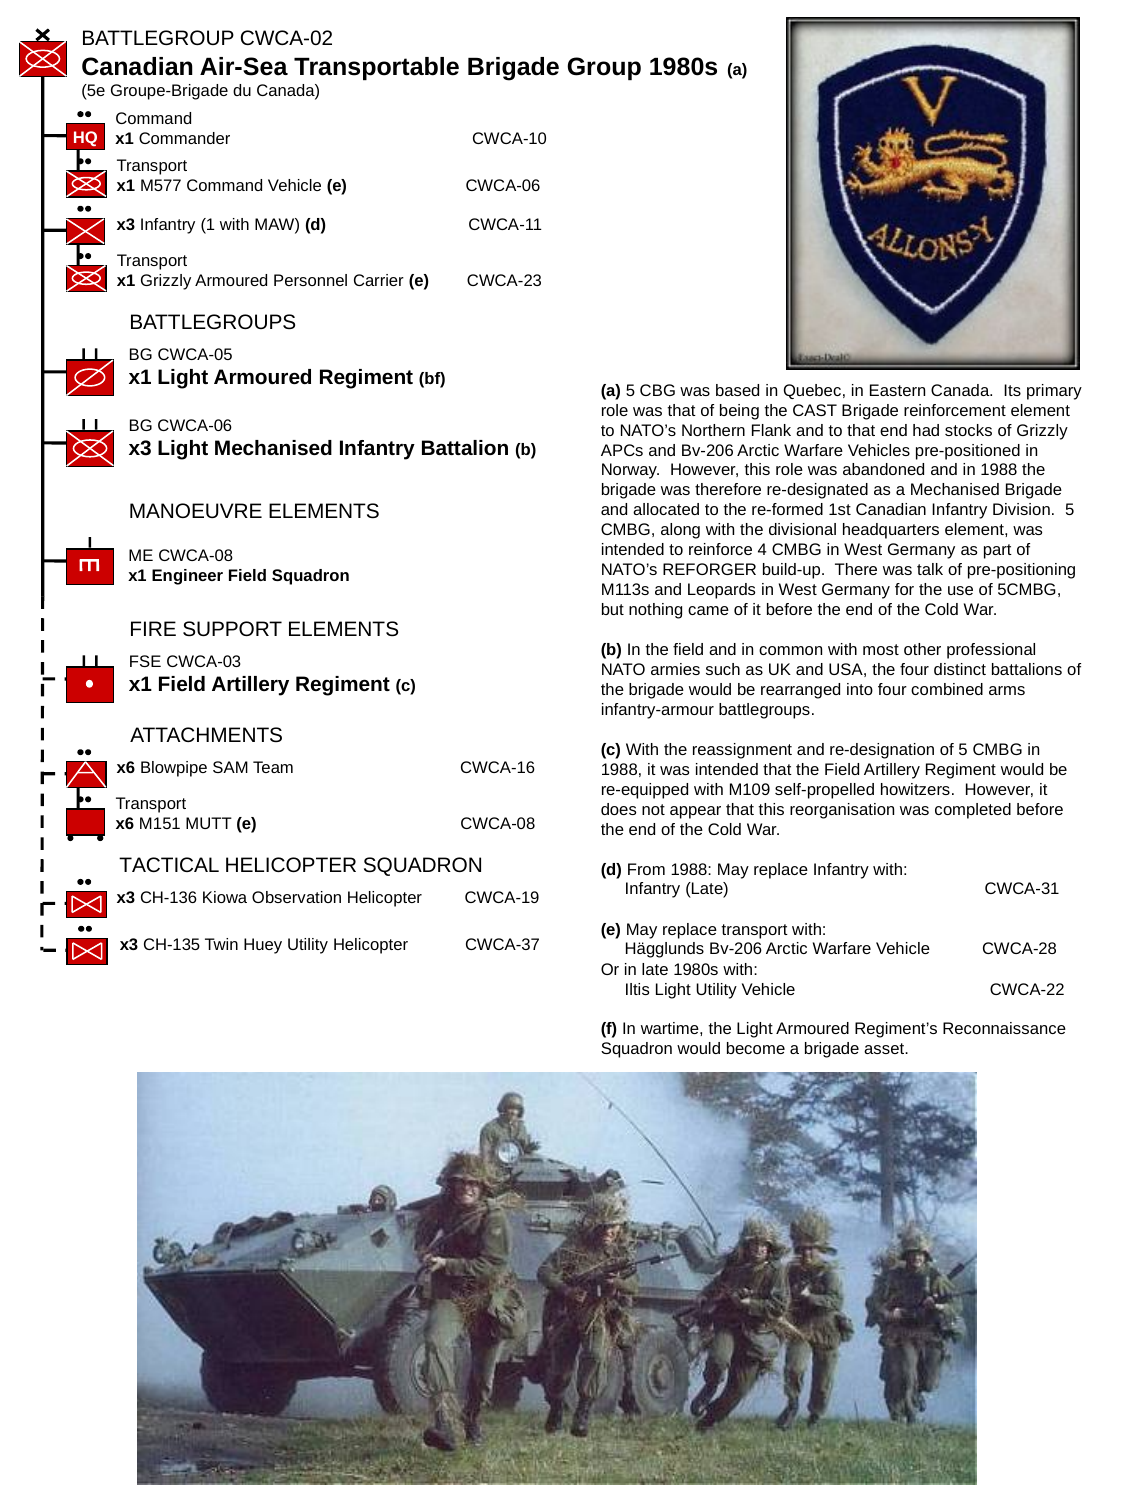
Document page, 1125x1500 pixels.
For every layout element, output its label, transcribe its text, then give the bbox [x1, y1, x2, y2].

text_box MANOEUVRE ELEMENTS [114, 490, 395, 530]
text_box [66, 218, 105, 245]
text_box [78, 797, 91, 802]
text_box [66, 891, 107, 918]
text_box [67, 938, 108, 965]
text_box BATTLEGROUPS [114, 301, 312, 336]
text_box Command x1 Commander CWCA-10 [100, 100, 563, 155]
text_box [66, 667, 114, 703]
text_box BG CWCA-05 x1 Light Armoured Regiment (bf) [114, 336, 461, 397]
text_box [66, 430, 114, 467]
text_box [83, 655, 97, 666]
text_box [36, 29, 49, 41]
text_box Transport x1 Grizzly Armoured Personnel Carrier (e) CWCA-23 [102, 242, 558, 297]
text_box x3 CH-135 Twin Huey Utility Helicopter CWCA-37 [105, 926, 556, 962]
text_box ME CWCA-08 x1 Engineer Field Squadron [113, 537, 366, 592]
text_box BATTLEGROUP CWCA-02 Canadian Air-Sea Transportable Brigade Group 1980s (a) (5e Groupe-Brigade du Canada) [66, 17, 763, 108]
text_box x3 CH-136 Kiowa Observation Helicopter CWCA-19 [101, 879, 556, 915]
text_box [83, 419, 97, 430]
picture [137, 1072, 977, 1485]
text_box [66, 123, 105, 150]
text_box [66, 809, 105, 841]
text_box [78, 749, 91, 755]
text_box FIRE SUPPORT ELEMENTS [114, 608, 414, 643]
picture [786, 17, 1080, 370]
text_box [78, 159, 91, 164]
text_box Transport x6 M151 MUTT (e) CWCA-08 [100, 785, 551, 840]
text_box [78, 111, 91, 117]
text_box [78, 926, 92, 931]
text_box FSE CWCA-03 x1 Field Artillery Regiment (c) [114, 643, 431, 704]
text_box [78, 206, 91, 211]
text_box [78, 253, 91, 259]
text_box TACTICAL HELICOPTER SQUADRON [104, 844, 498, 884]
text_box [78, 879, 91, 885]
text_box x6 Blowpipe SAM Team CWCA-16 [101, 749, 551, 785]
text_box (a) 5 CBG was based in Quebec, in Eastern Canada. Its primary role was that of being the CAST Brigade reinforcement element to NATO’s Northern Flank and to that end had stocks of Grizzly APCs and Bv-206 Arctic Warfare Vehicles pre-positioned in Norway. However, this role was abandoned and in 1988 the brigade was therefore re-designated as a Mechanised Brigade and allocated to the re-formed 1st Canadian Infantry Division. 5 CMBG, along with the divisional headquarters element, was intended to reinforce 4 CMBG in West Germany as part of NATO’s REFORGER build-up. There was talk of pre-positioning M113s and Leopards in West Germany for the use of 5CMBG, but nothing came of it before the end of the Cold War. (b) In the field and in common with most other professional NATO armies such as UK and USA, the four distinct battalions of the brigade would be rearranged into four combined arms infantry-armour battlegroups. (c) With the reassignment and re-designation of 5 CMBG in 1988, it was intended that the Field Artillery Regiment would be re-equipped with M109 self-propelled howitzers. However, it does not appear that this reorganisation was completed before the end of the Cold War. (d) From 1988: May replace Infantry with: Infantry (Late) CWCA-31 (e) May replace transport with: Hägglunds Bv-206 Arctic Warfare Vehicle CWCA-28 Or in late 1980s with: Iltis Light Utility Vehicle CWCA-22 (f) In wartime, the Light Armoured Regiment’s Reconnaissance Squadron would become a brigade asset. [586, 372, 1102, 1066]
text_box ATTACHMENTS [115, 714, 298, 749]
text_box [66, 548, 114, 585]
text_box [83, 348, 97, 359]
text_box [66, 265, 106, 292]
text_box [66, 360, 114, 396]
text_box BG CWCA-06 x3 Light Mechanised Infantry Battalion (b) [113, 407, 552, 467]
text_box x3 Infantry (1 with MAW) (d) CWCA-11 [101, 206, 558, 242]
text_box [18, 41, 67, 77]
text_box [66, 761, 106, 788]
text_box Transport x1 M577 Command Vehicle (e) CWCA-06 [101, 147, 556, 203]
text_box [66, 171, 106, 197]
